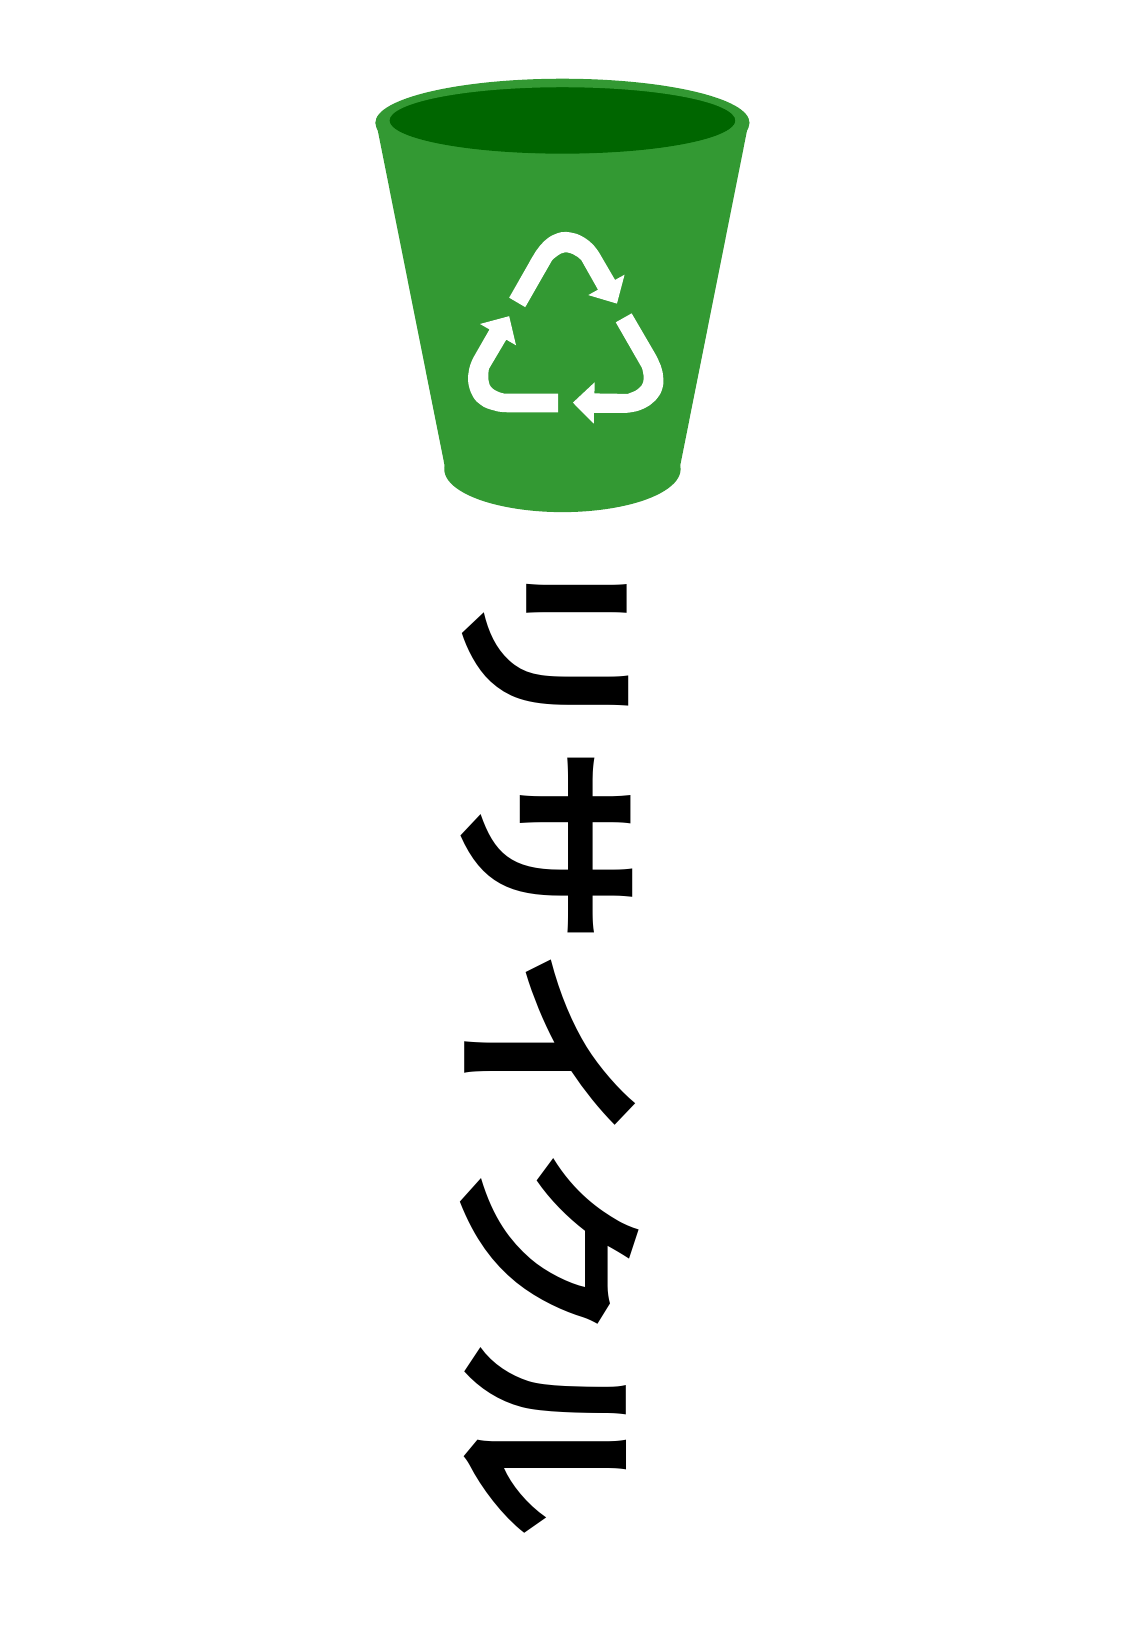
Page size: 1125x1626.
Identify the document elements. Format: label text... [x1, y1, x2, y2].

text_box リサイクル [426, 521, 699, 1573]
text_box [375, 78, 750, 513]
